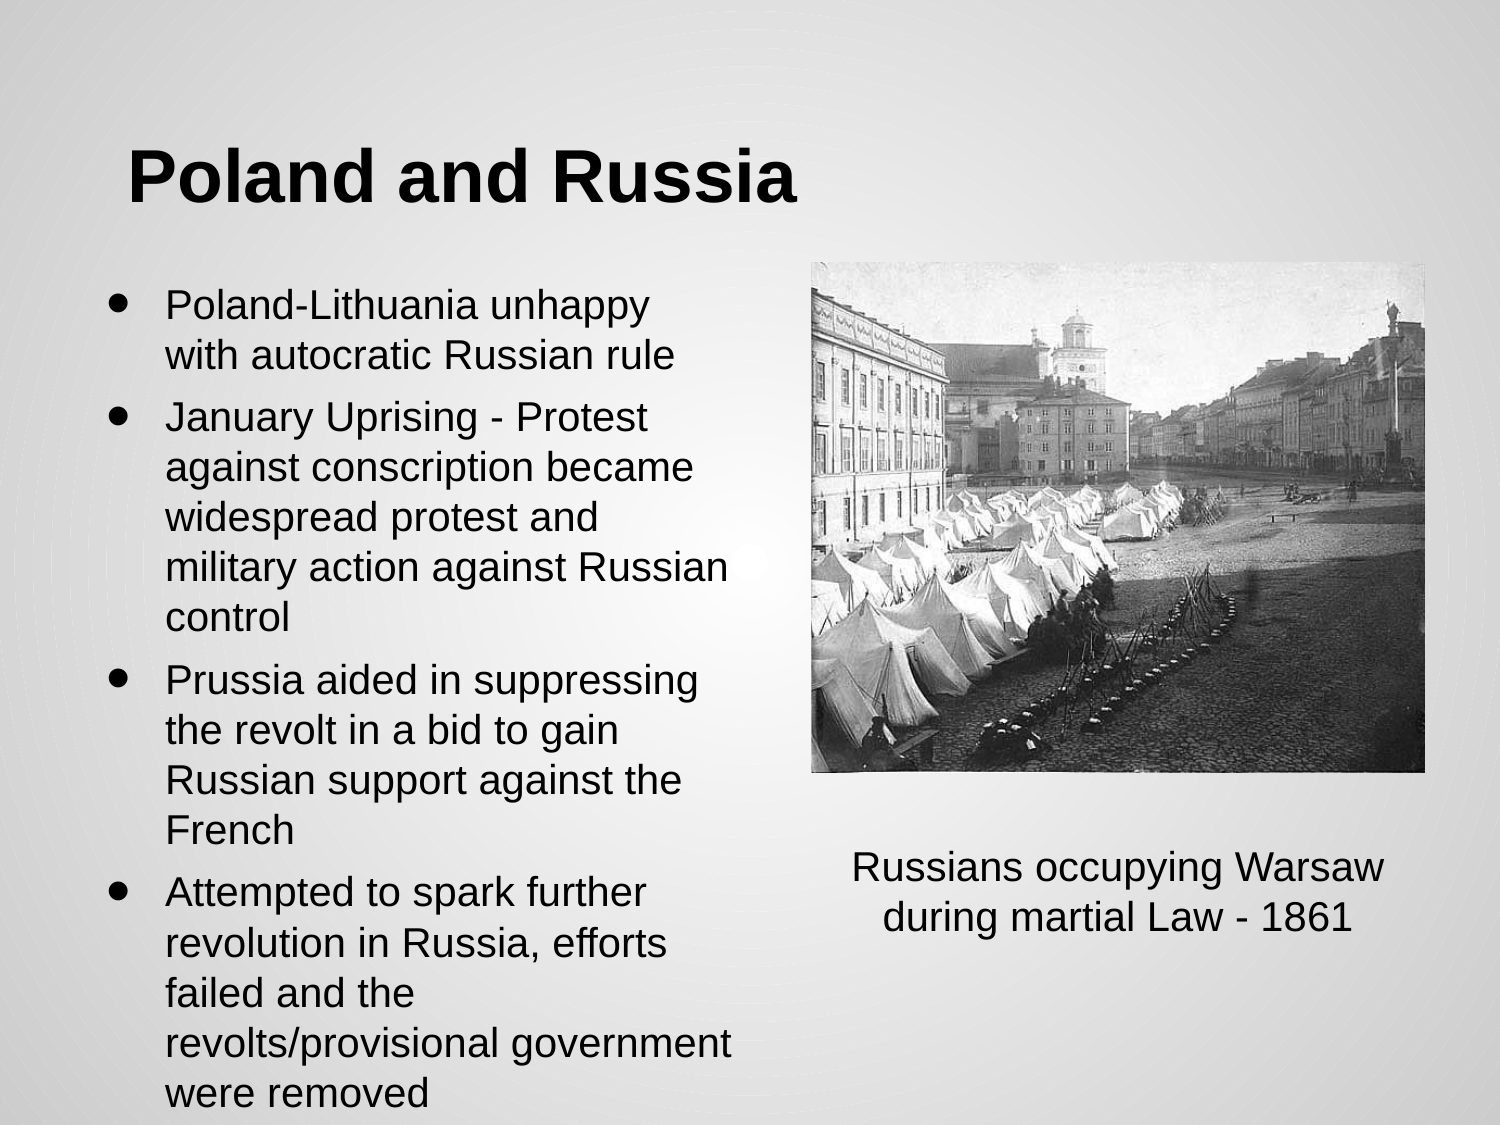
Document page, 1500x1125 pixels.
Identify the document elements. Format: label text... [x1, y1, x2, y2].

title Poland and Russia [75, 45, 1425, 233]
text_box Russians occupying Warsaw during martial Law - 1861 [813, 824, 1423, 955]
list Poland-Lithuania unhappy with autocratic Russian rule January Uprising - Protest against conscription became widespread protest and military action against Russian control Prussia aided in suppressing the revolt in a bid to gain Russian support against the French Attempted to spark further revolution in Russia, efforts failed and the revolts/provisional government were removed [75, 262, 751, 1078]
text_box [811, 262, 1425, 773]
